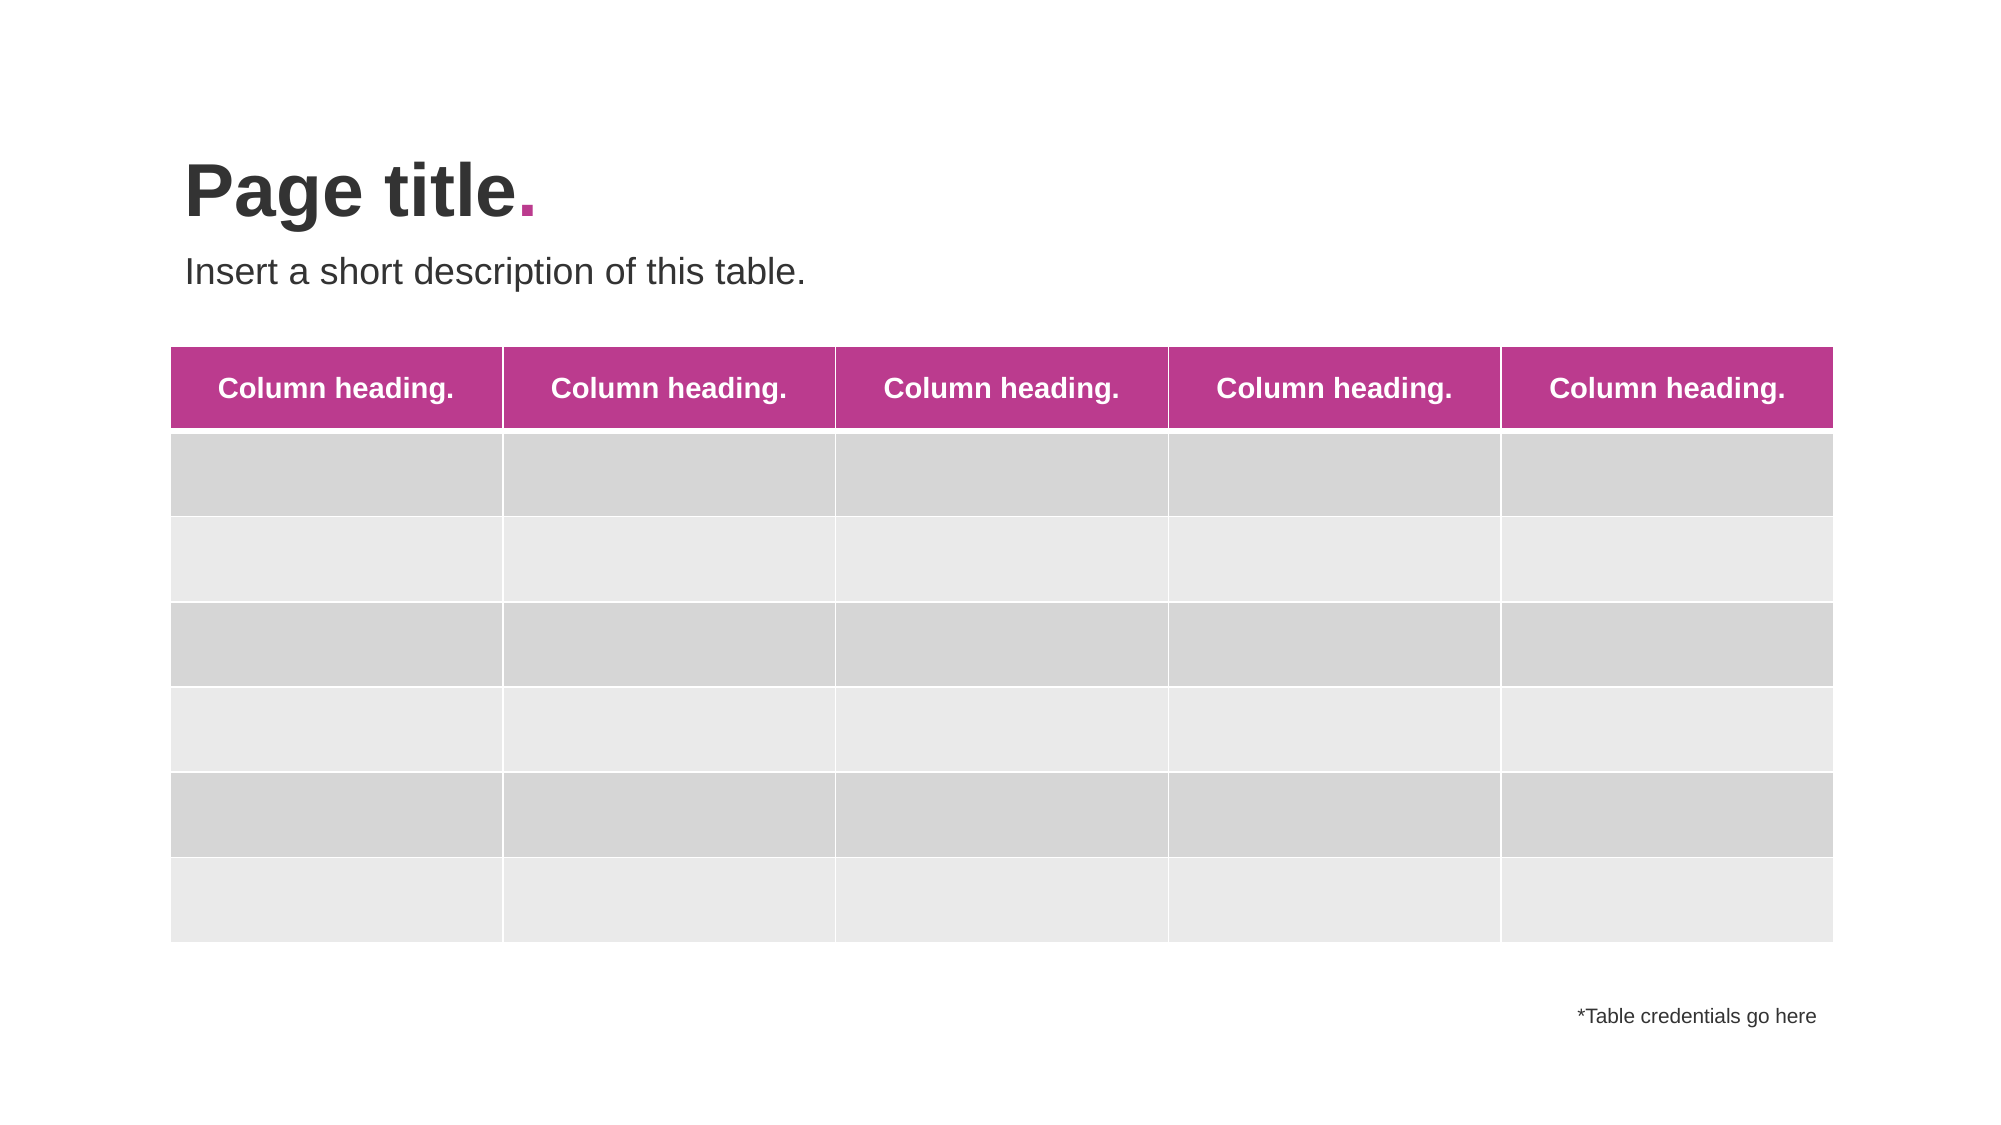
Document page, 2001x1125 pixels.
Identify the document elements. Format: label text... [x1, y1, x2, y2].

table_cell [836, 517, 1168, 601]
table_header Column heading. [1169, 347, 1500, 428]
table_cell [1169, 603, 1500, 686]
table_cell [1169, 517, 1500, 601]
table_cell [504, 858, 835, 942]
table_cell [171, 603, 502, 686]
table_cell [504, 773, 835, 857]
table_cell [1502, 688, 1833, 771]
table_cell [504, 517, 835, 601]
text_box Page title. [169, 133, 1583, 239]
table_cell [171, 773, 502, 857]
text_box *Table credentials go here [1562, 995, 1832, 1035]
table_cell [1502, 517, 1833, 601]
table_cell [1169, 858, 1500, 942]
table_cell [504, 603, 835, 686]
table_cell [1169, 773, 1500, 857]
text_box Insert a short description of this table. [169, 239, 1900, 300]
table_cell [836, 858, 1168, 942]
table_cell [1169, 434, 1500, 516]
table_cell [1169, 688, 1500, 771]
table_cell [1502, 858, 1833, 942]
table_cell [836, 603, 1168, 686]
table_cell [1502, 603, 1833, 686]
table_cell [1502, 434, 1833, 516]
table_cell [504, 688, 835, 771]
table_cell [836, 773, 1168, 857]
table_header Column heading. [836, 347, 1168, 428]
table_cell [504, 434, 835, 516]
table_cell [171, 858, 502, 942]
table_header Column heading. [504, 347, 835, 428]
table_cell [171, 688, 502, 771]
table_header Column heading. [1502, 347, 1833, 428]
table_cell [1502, 773, 1833, 857]
table_cell [836, 434, 1168, 516]
table_header Column heading. [171, 347, 502, 428]
table_cell [171, 434, 502, 516]
table_cell [171, 517, 502, 601]
table_cell [836, 688, 1168, 771]
